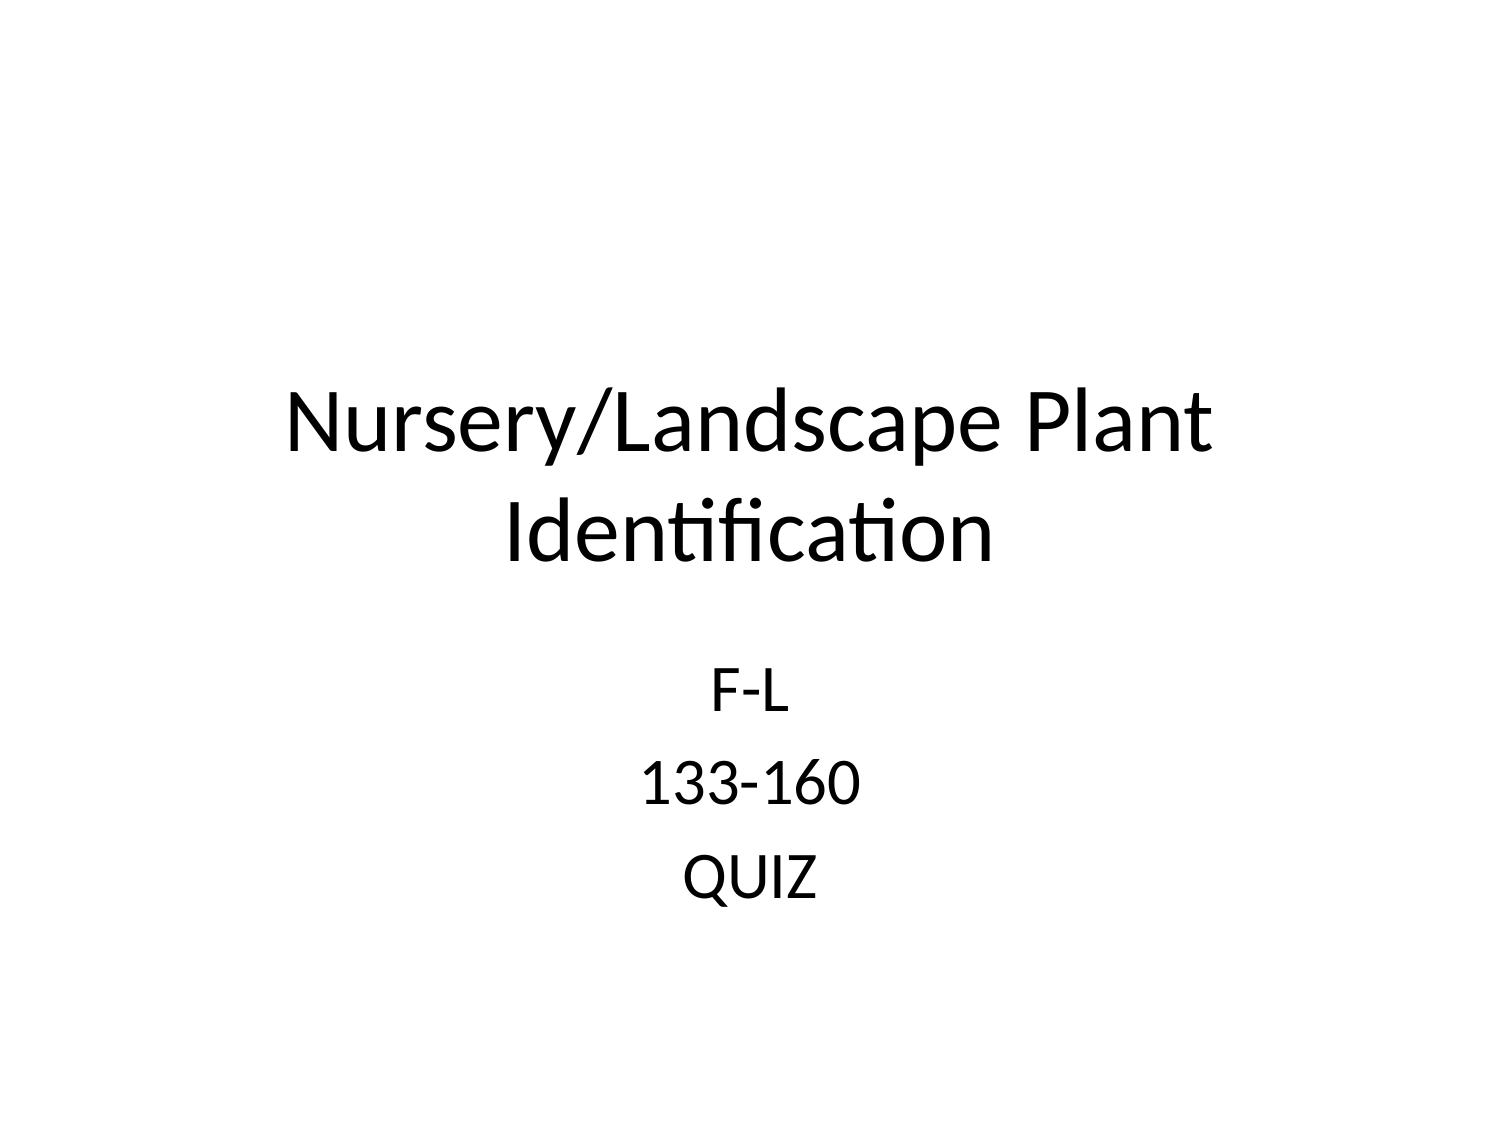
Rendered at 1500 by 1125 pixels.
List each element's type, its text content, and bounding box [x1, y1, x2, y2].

subtitle F-L 133-160 QUIZ [225, 637, 1275, 925]
title Nursery/Landscape Plant Identification [112, 349, 1388, 591]
